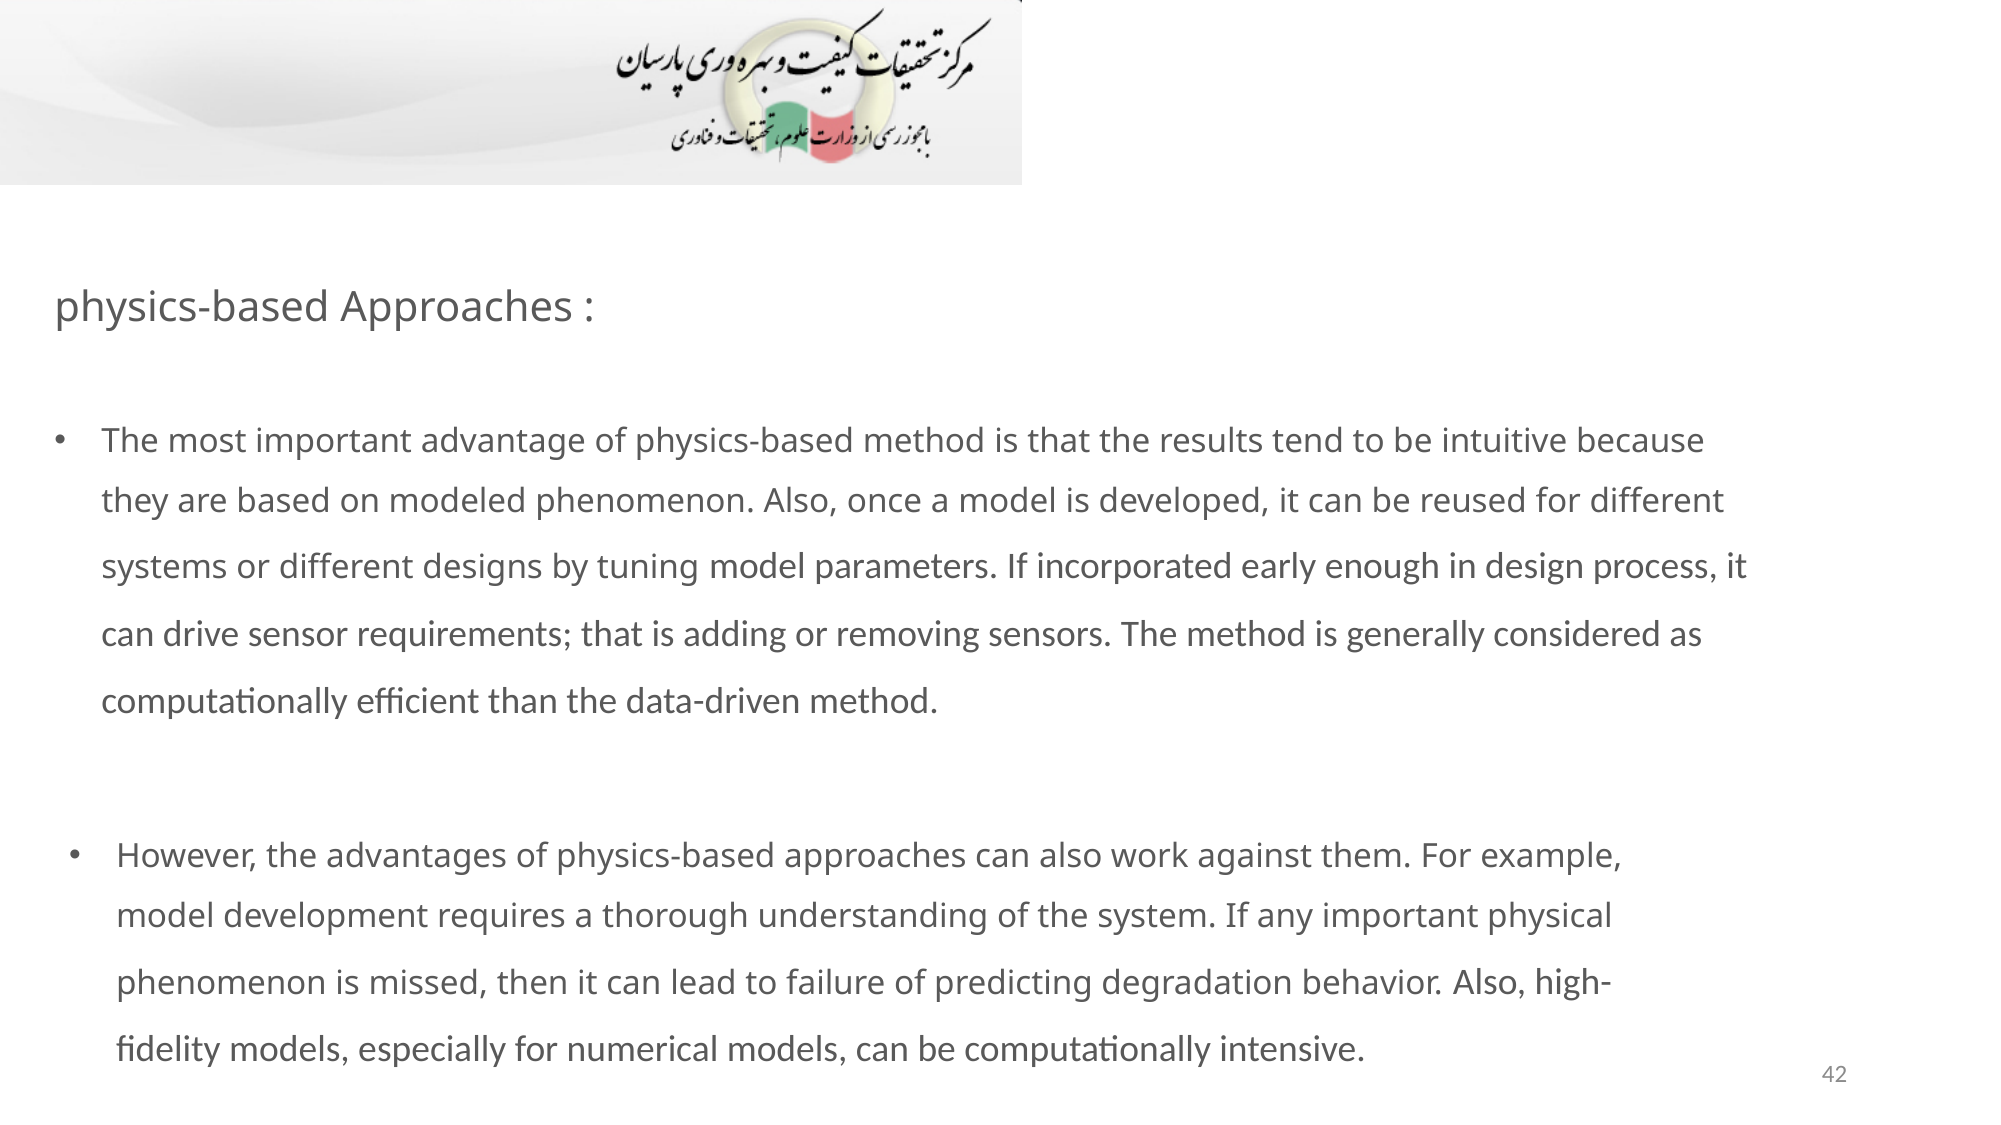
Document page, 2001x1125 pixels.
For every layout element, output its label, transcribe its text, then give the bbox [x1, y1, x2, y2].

text_box However, the advantages of physics-based approaches can also work against them. For example, model development requires a thorough understanding of the system. If any important physical phenomenon is missed, then it can lead to failure of predicting degradation behavior. Also, high-fidelity models, especially for numerical models, can be computationally intensive. [54, 806, 1702, 1077]
picture [0, 0, 1022, 185]
text_box The most important advantage of physics-based method is that the results tend to be intuitive because they are based on modeled phenomenon. Also, once a model is developed, it can be reused for different systems or different designs by tuning model parameters. If incorporated early enough in design process, it can drive sensor requirements; that is adding or removing sensors. The method is generally considered as computationally efficient than the data-driven method. [39, 391, 1772, 729]
slide_number 42 [1412, 1042, 1863, 1103]
text_box physics-based Approaches : [39, 247, 762, 338]
